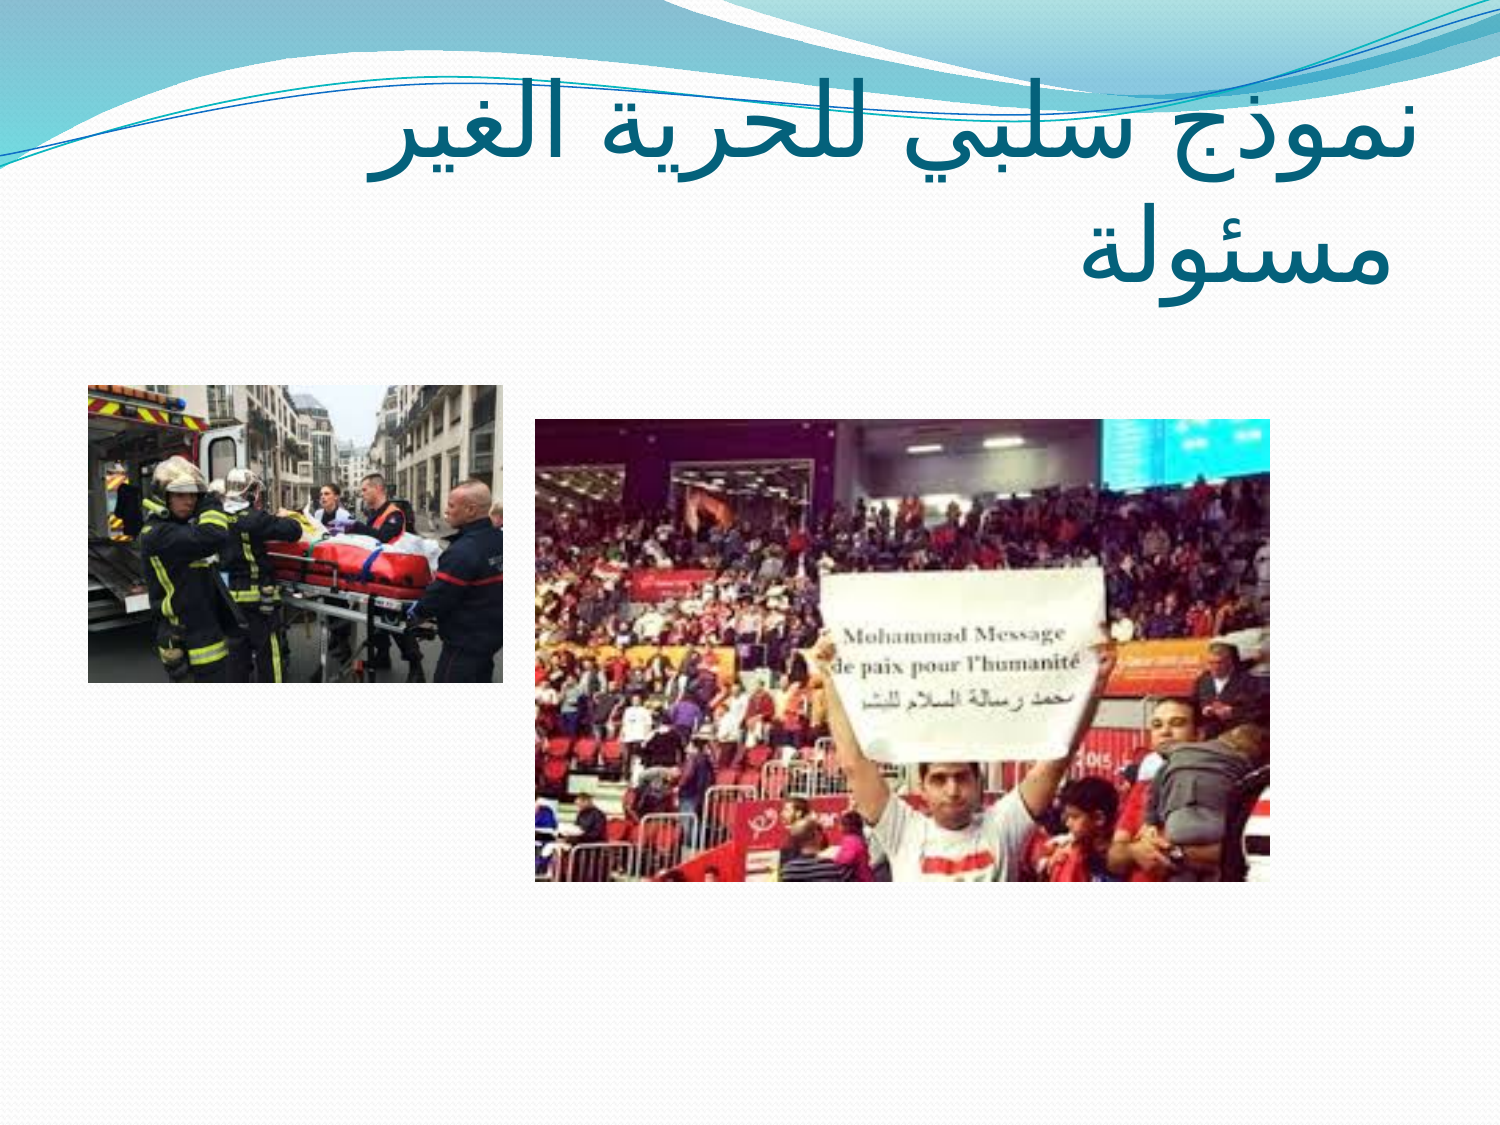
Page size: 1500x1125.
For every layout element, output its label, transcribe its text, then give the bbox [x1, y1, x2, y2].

title نموذج سلبي للحرية الغير مسئولة [75, 115, 1425, 303]
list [88, 385, 503, 683]
picture [534, 419, 1270, 882]
